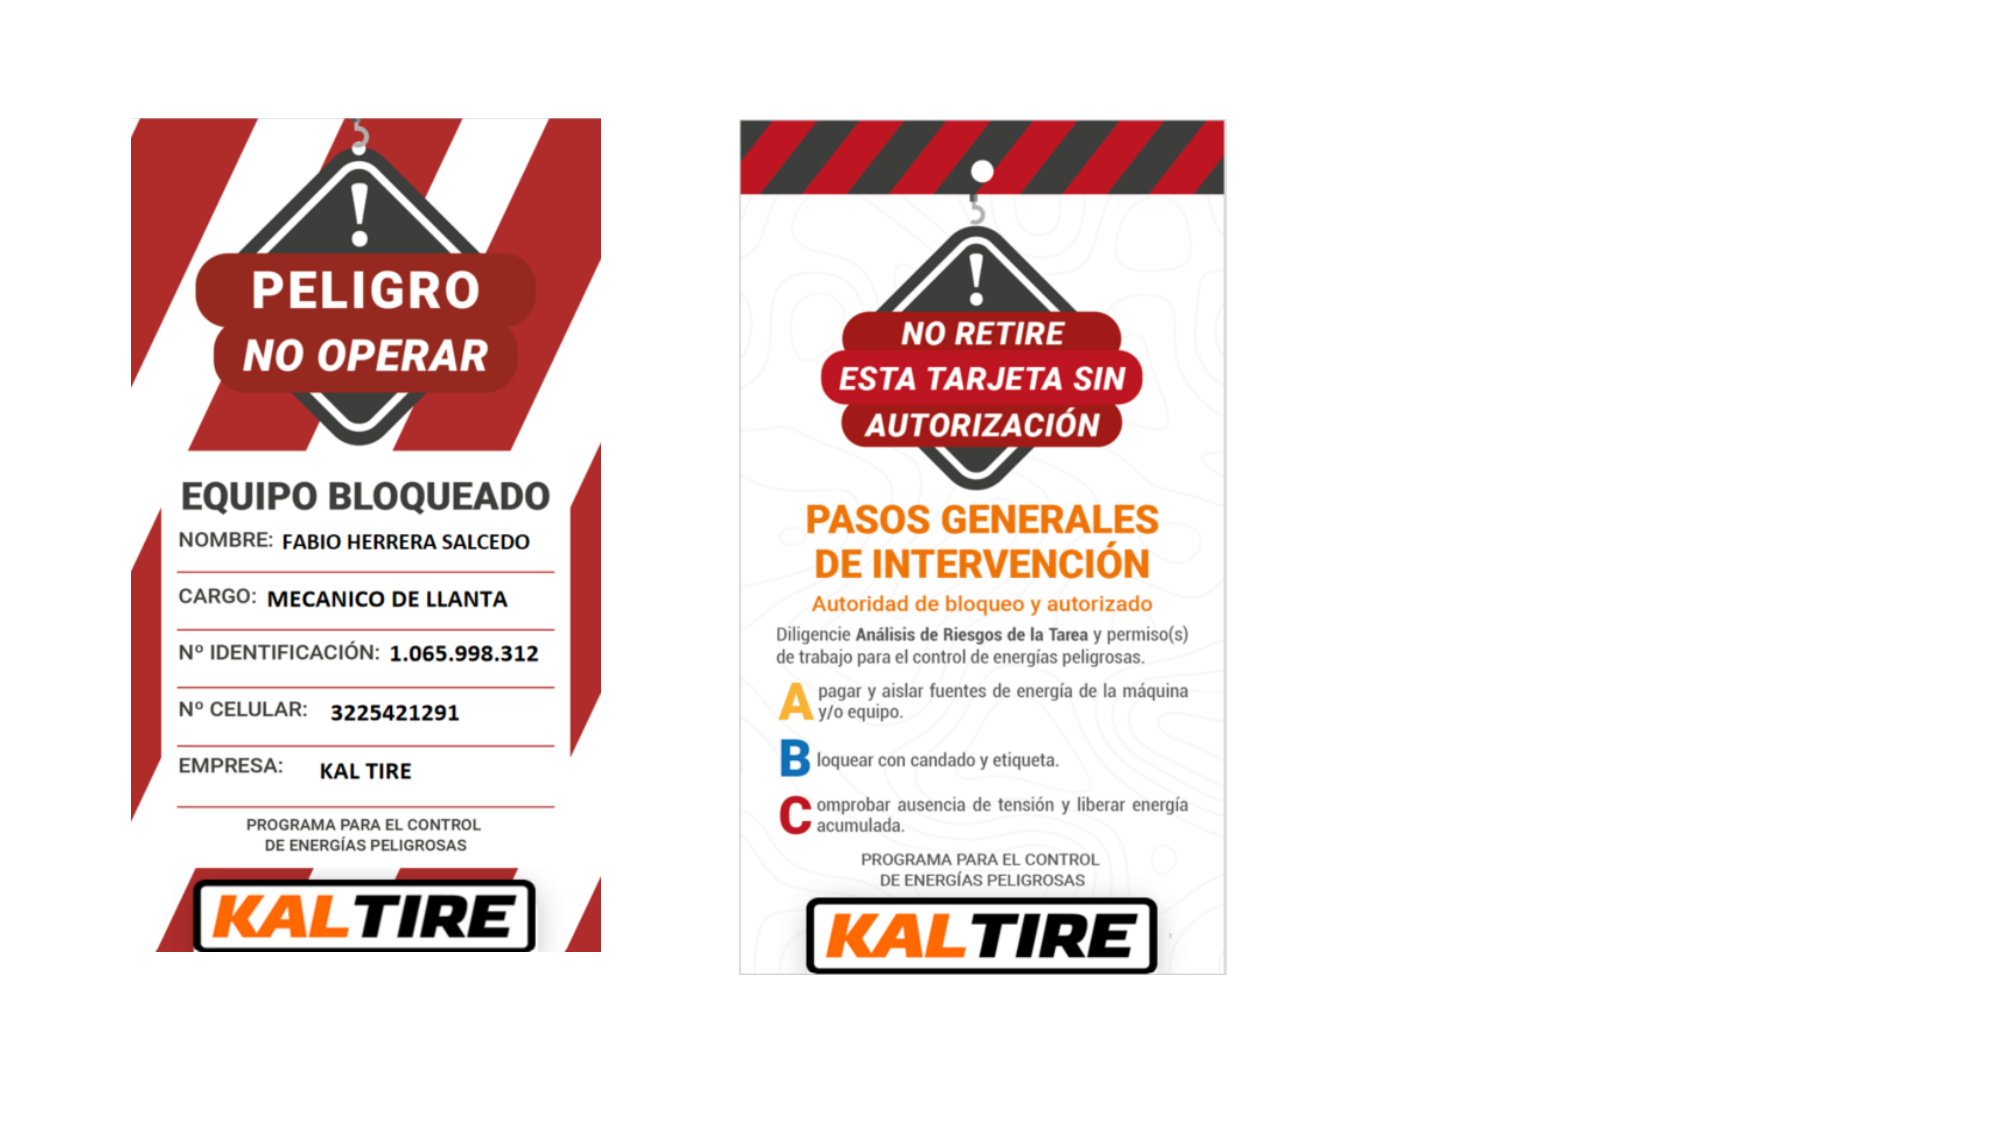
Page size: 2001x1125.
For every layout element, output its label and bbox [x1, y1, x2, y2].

picture [739, 119, 1227, 975]
list [131, 119, 601, 952]
